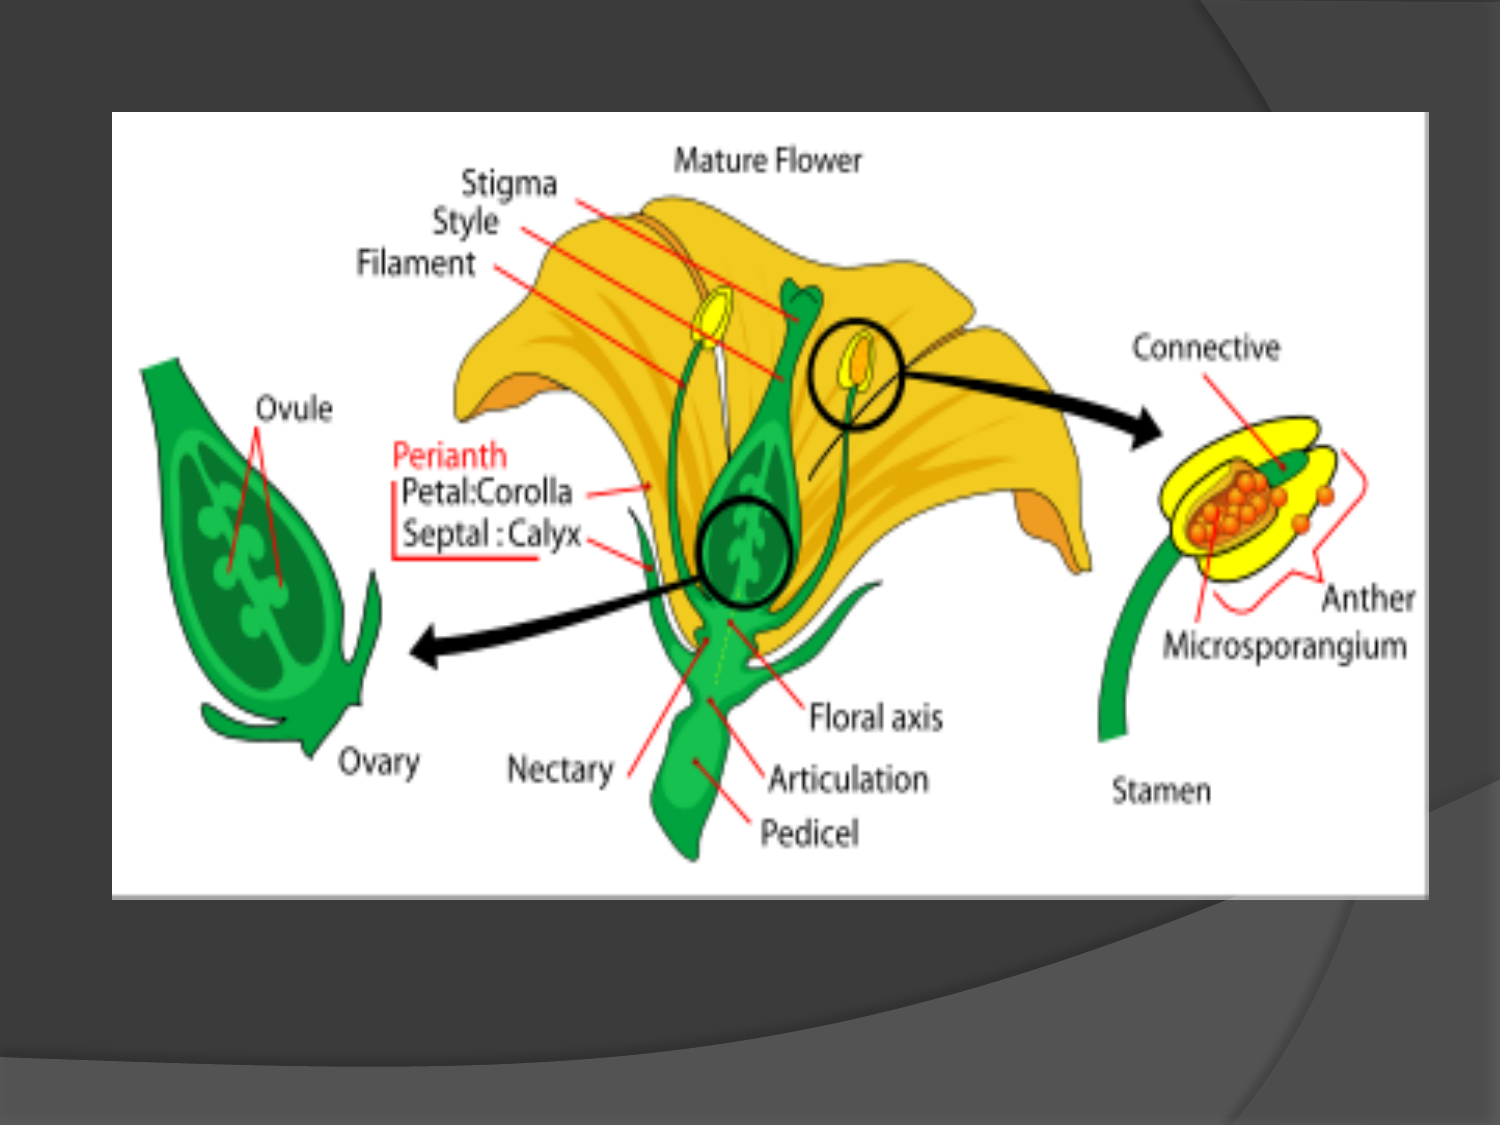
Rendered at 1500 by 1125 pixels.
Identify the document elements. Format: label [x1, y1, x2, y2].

picture [112, 112, 1429, 901]
